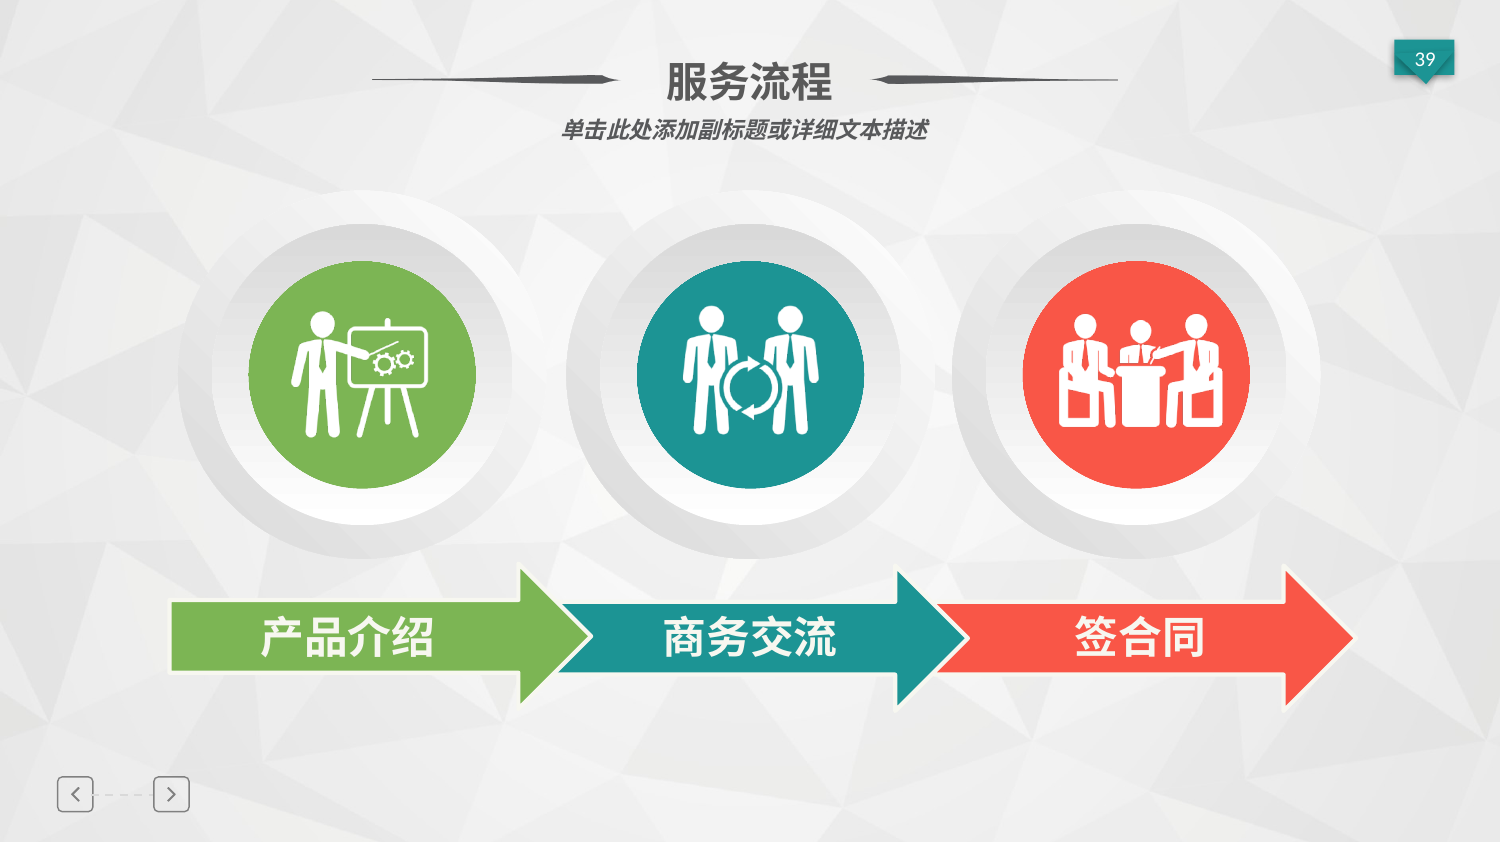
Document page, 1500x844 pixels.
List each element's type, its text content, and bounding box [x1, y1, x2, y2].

text_box 签合同 [974, 603, 1307, 668]
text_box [951, 190, 1321, 560]
text_box [934, 567, 1359, 713]
text_box 产品介绍 [181, 603, 514, 668]
text_box 商务交流 [584, 603, 916, 668]
text_box 单击此处添加副标题或详细文本描述 [545, 108, 943, 151]
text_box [566, 190, 935, 560]
text_box [555, 567, 971, 713]
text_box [177, 190, 547, 560]
text_box [167, 567, 584, 712]
picture [0, 0, 1500, 842]
text_box 服务流程 [584, 55, 916, 106]
